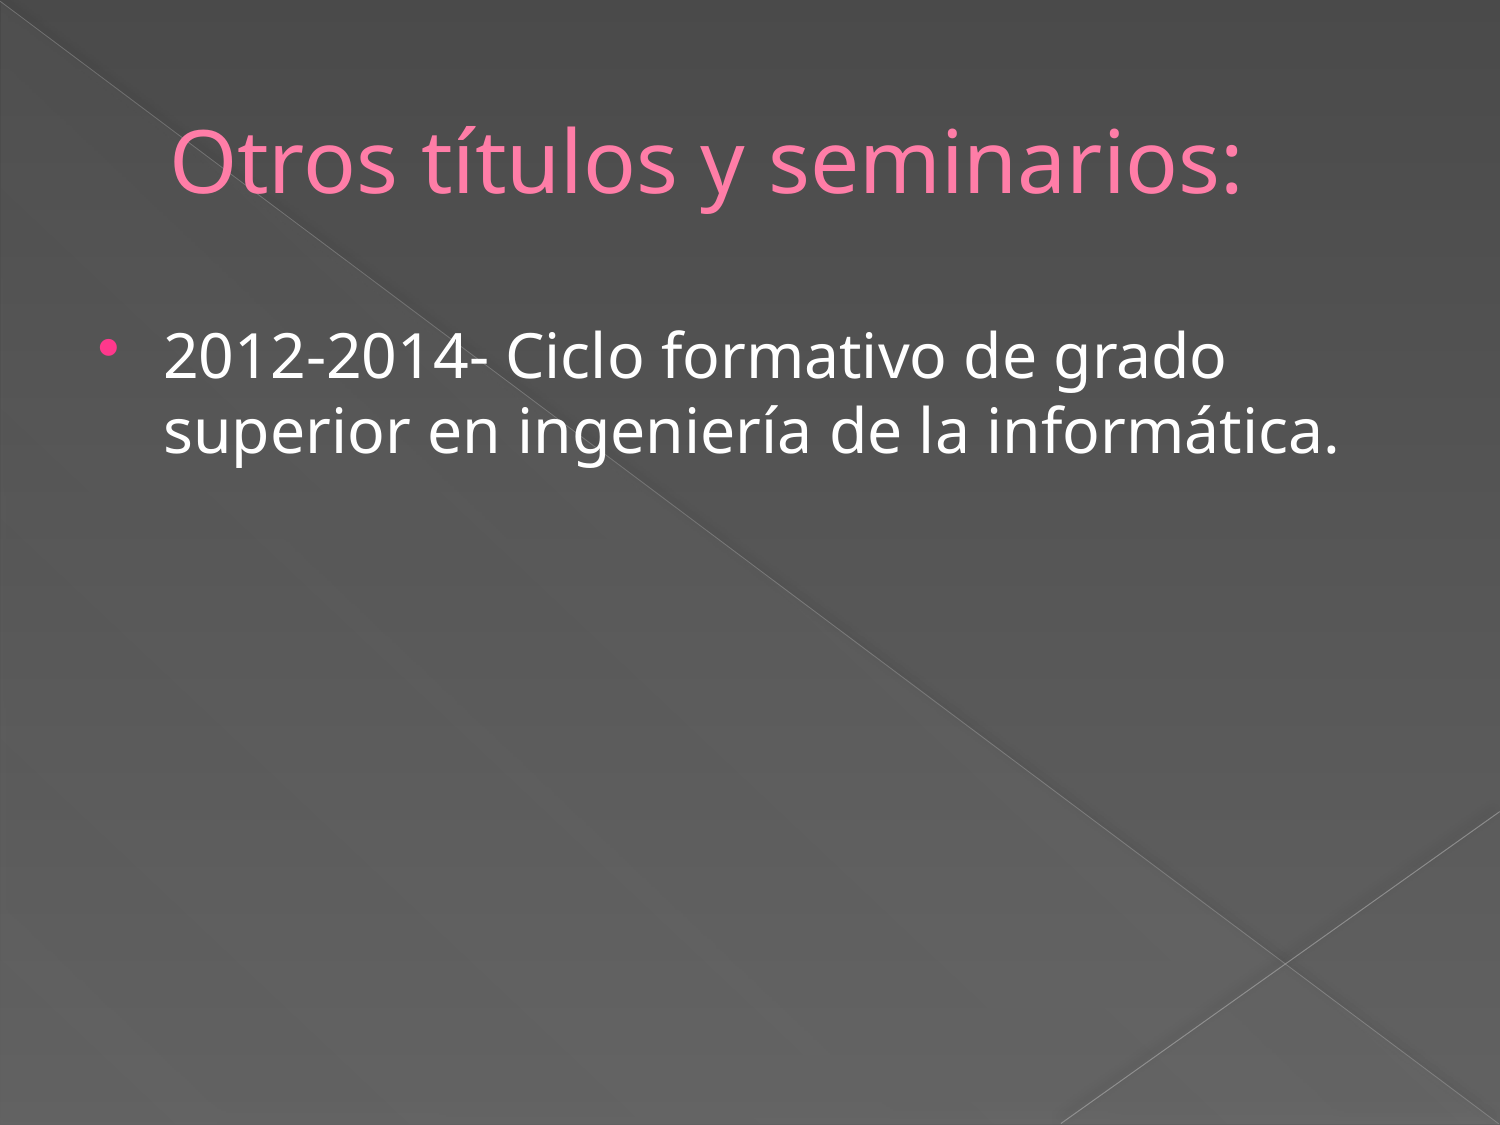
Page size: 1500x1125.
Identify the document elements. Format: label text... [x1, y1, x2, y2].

title Otros títulos y seminarios: [75, 43, 1425, 274]
list 2012-2014- Ciclo formativo de grado superior en ingeniería de la informática. [75, 308, 1425, 1059]
